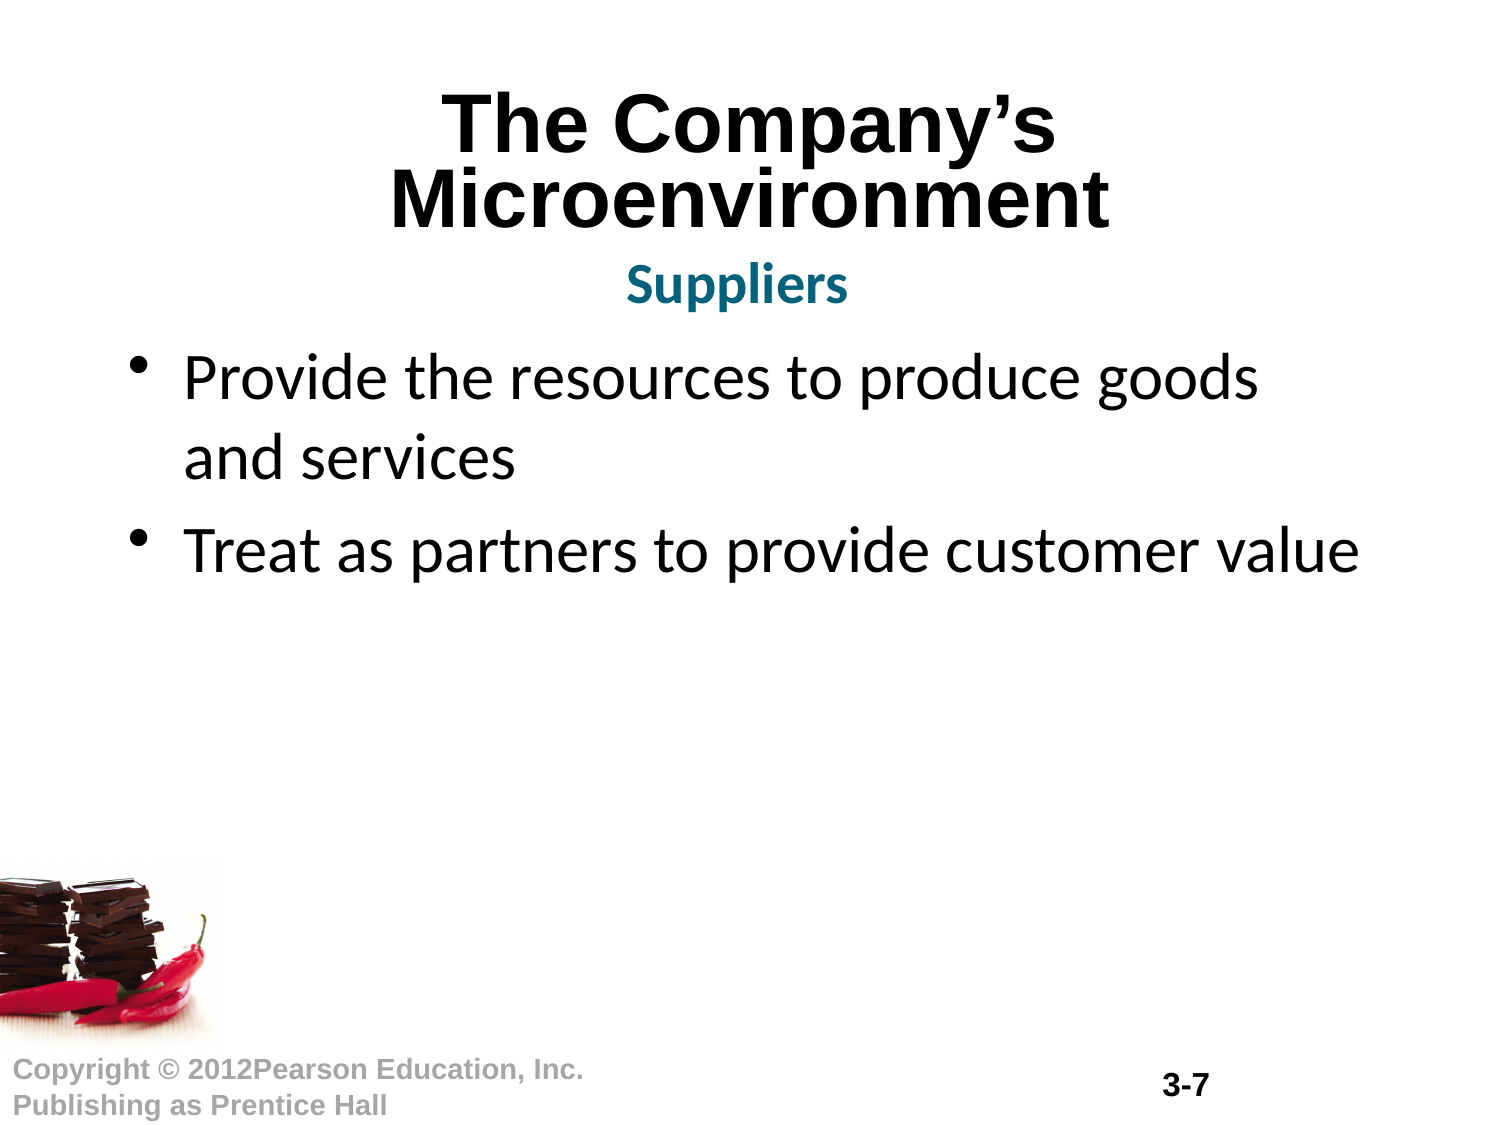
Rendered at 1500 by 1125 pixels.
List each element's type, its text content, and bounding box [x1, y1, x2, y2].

title The Company’s Microenvironment [112, 37, 1388, 226]
list Provide the resources to produce goods and services Treat as partners to provide customer value [112, 324, 1388, 1001]
list Suppliers [149, 237, 1326, 301]
picture [0, 862, 225, 1050]
